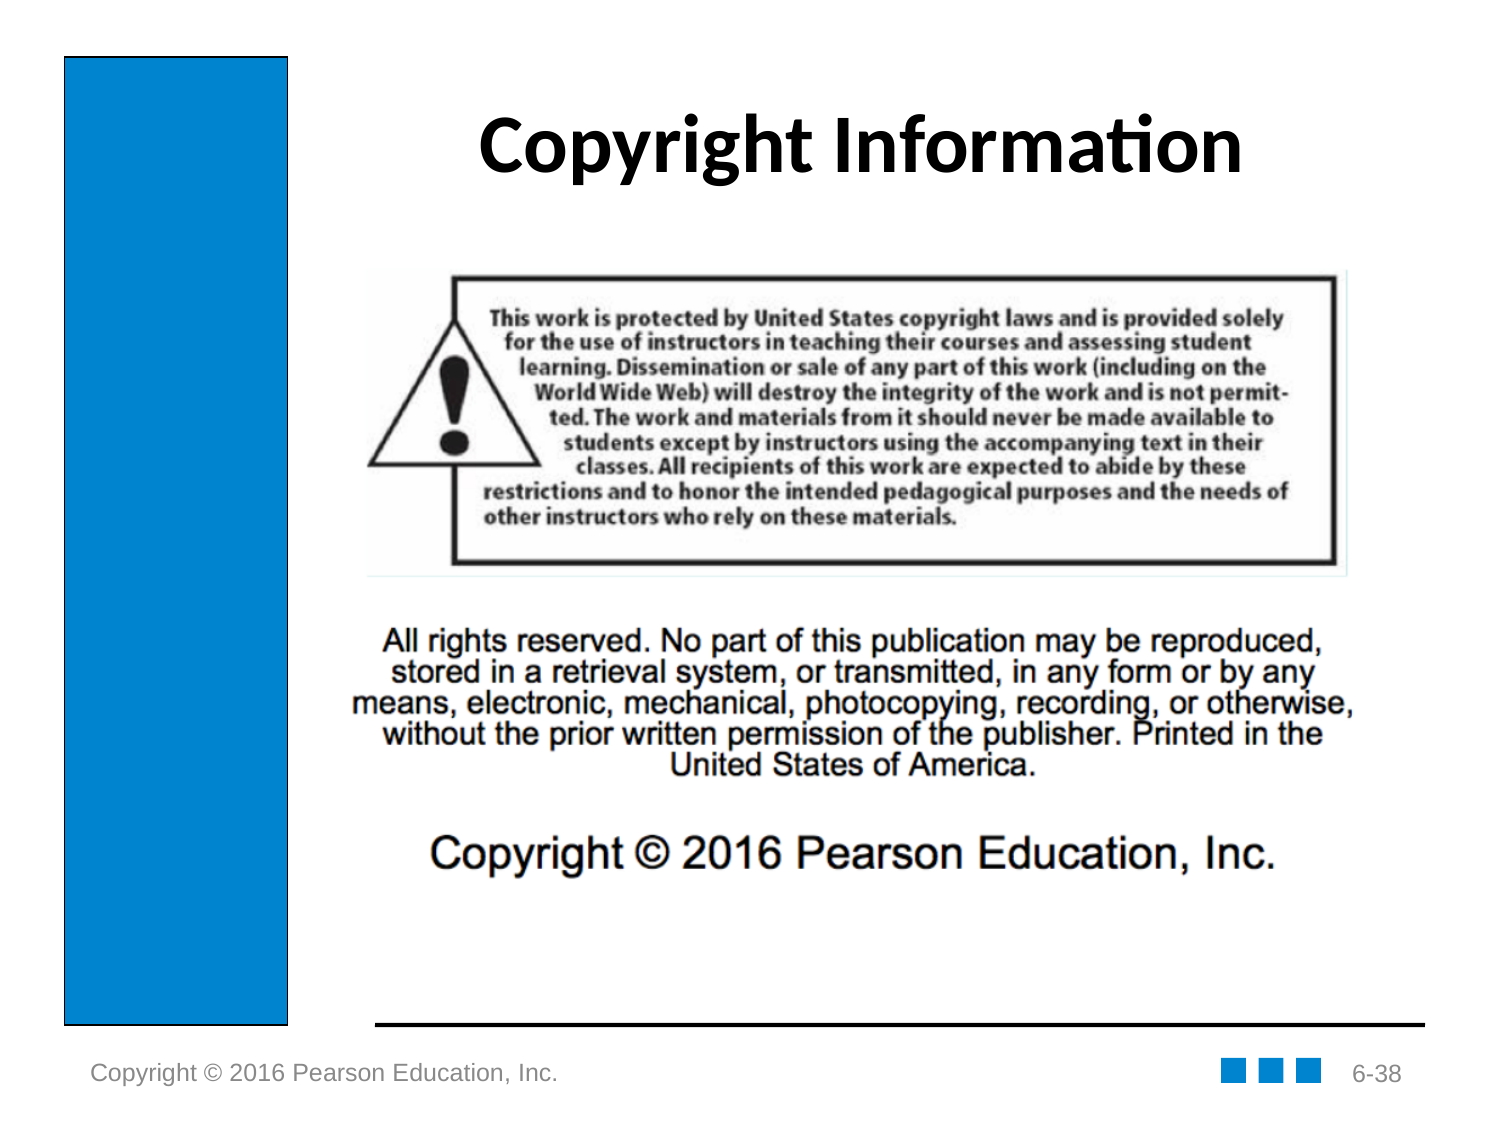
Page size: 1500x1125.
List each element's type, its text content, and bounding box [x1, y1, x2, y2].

text_box [1221, 1057, 1246, 1083]
picture [310, 237, 1415, 933]
text_box [1296, 1057, 1321, 1083]
text_box 6-38 [1333, 1050, 1421, 1095]
title Copyright Information [300, 45, 1425, 233]
text_box Copyright © 2016 Pearson Education, Inc. [75, 1055, 625, 1088]
text_box [64, 56, 288, 1025]
text_box [1258, 1057, 1284, 1083]
